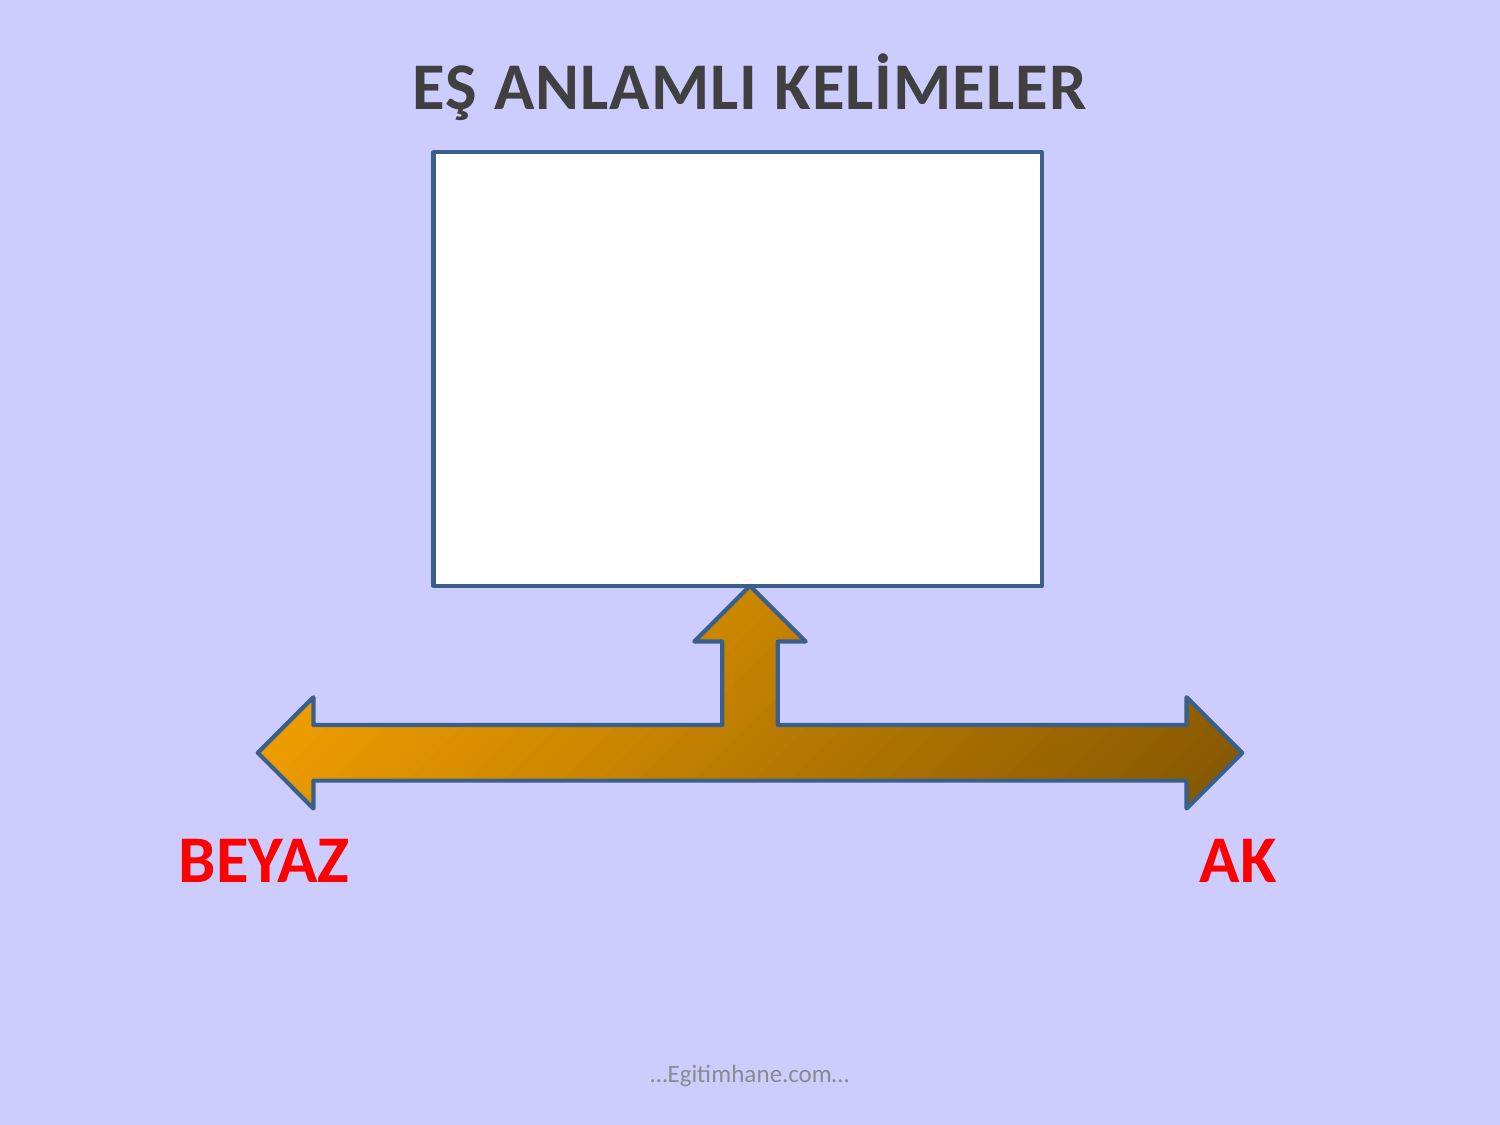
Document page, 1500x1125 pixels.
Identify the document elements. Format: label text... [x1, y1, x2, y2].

text_box [255, 583, 1245, 811]
footer …Egitimhane.com… [512, 1042, 988, 1103]
text_box AK [1125, 808, 1430, 984]
text_box EŞ ANLAMLI KELİMELER [234, 35, 1266, 130]
text_box [431, 150, 1044, 588]
text_box BEYAZ [164, 808, 469, 904]
